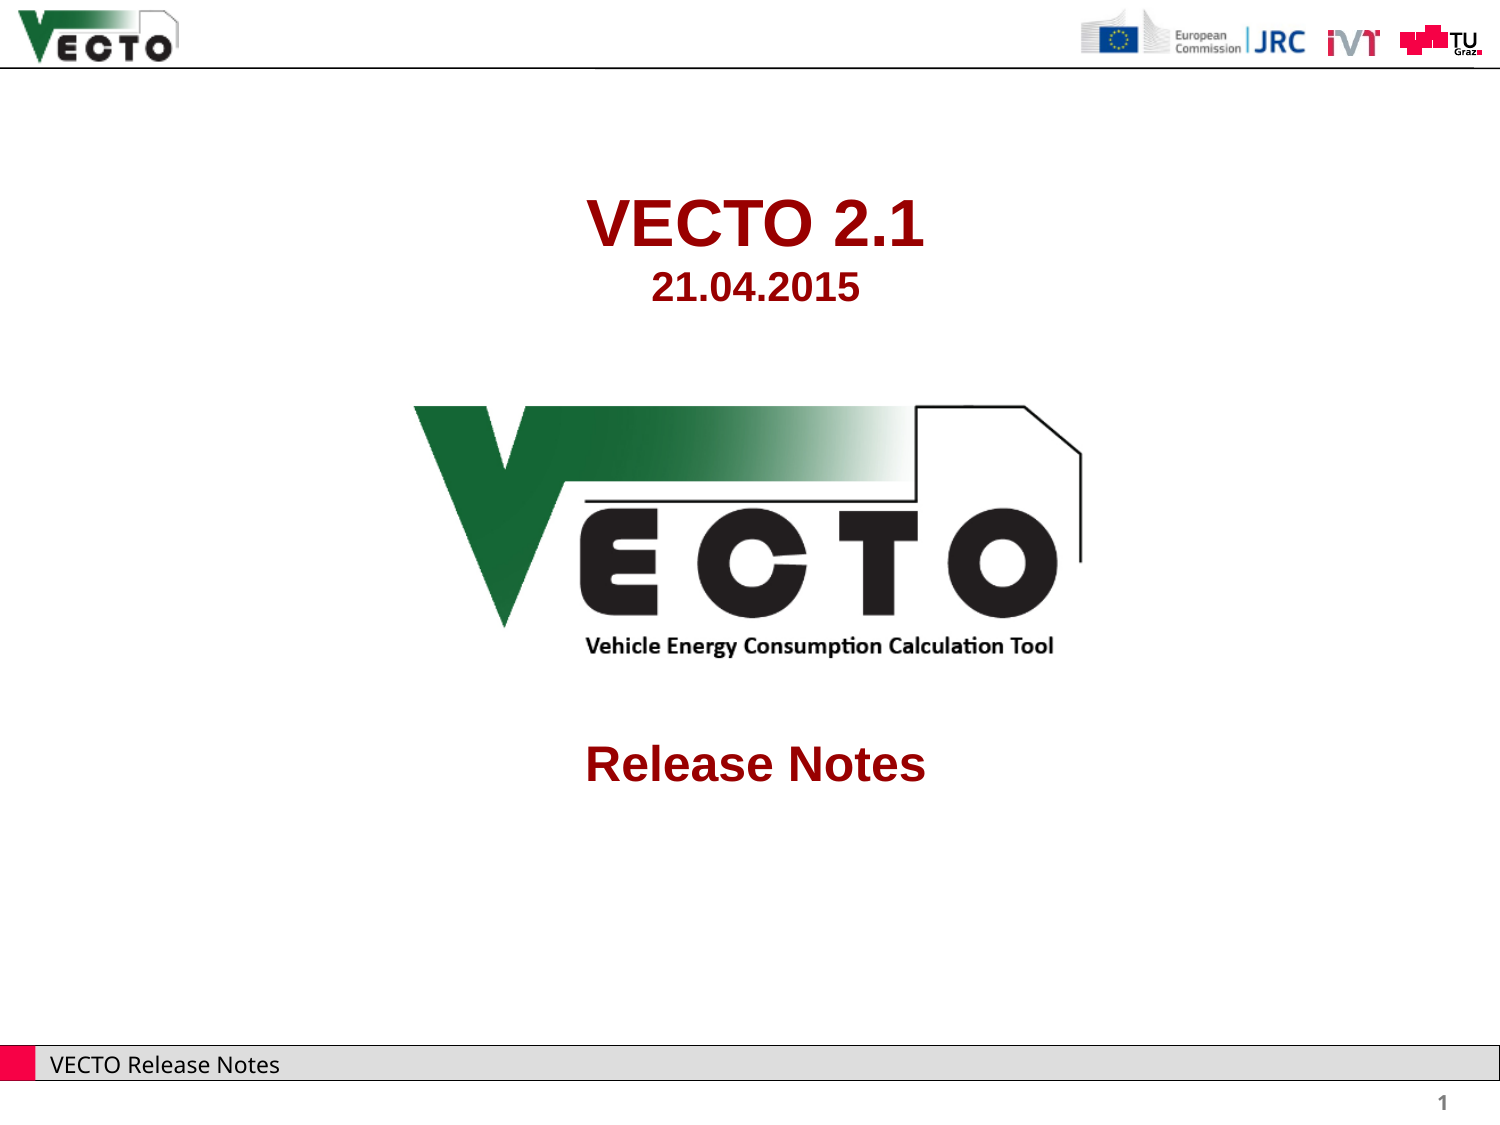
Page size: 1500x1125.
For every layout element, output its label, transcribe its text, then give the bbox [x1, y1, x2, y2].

picture [1080, 7, 1306, 54]
picture [407, 396, 1093, 665]
picture [17, 9, 179, 65]
text_box VECTO 2.1 21.04.2015 Release Notes [88, 172, 1424, 800]
picture [1328, 30, 1380, 56]
